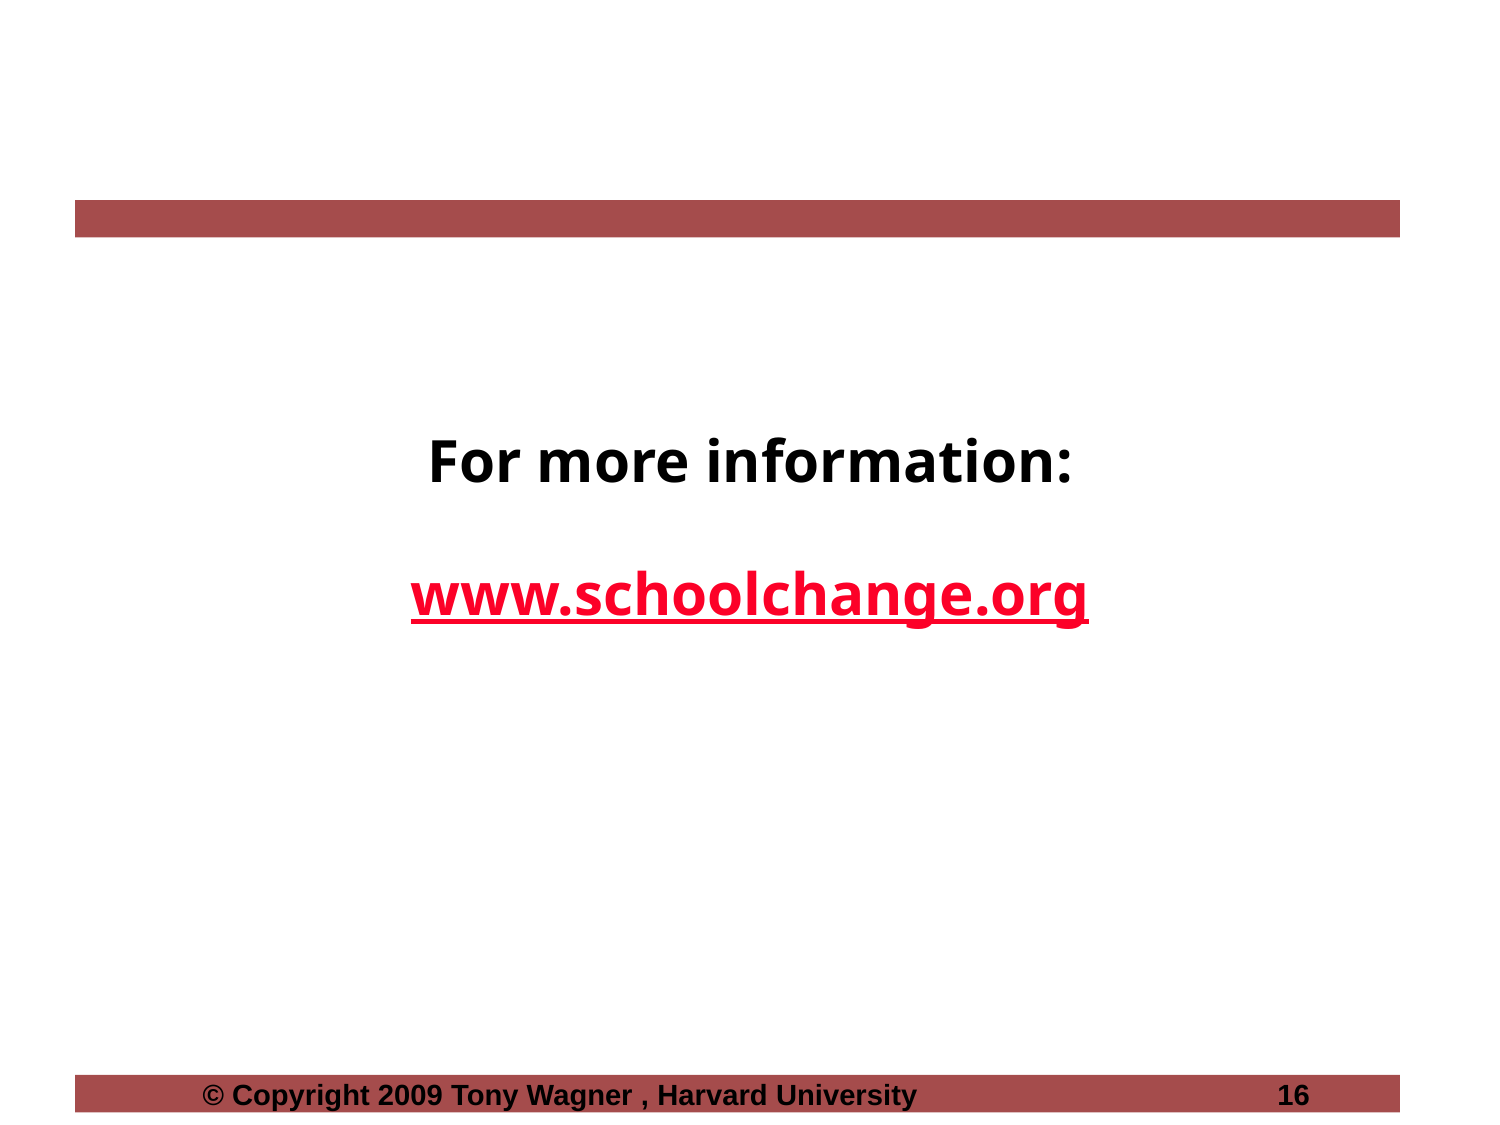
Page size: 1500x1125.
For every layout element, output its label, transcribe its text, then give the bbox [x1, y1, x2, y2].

title For more information: www.schoolchange.org [111, 348, 1388, 783]
